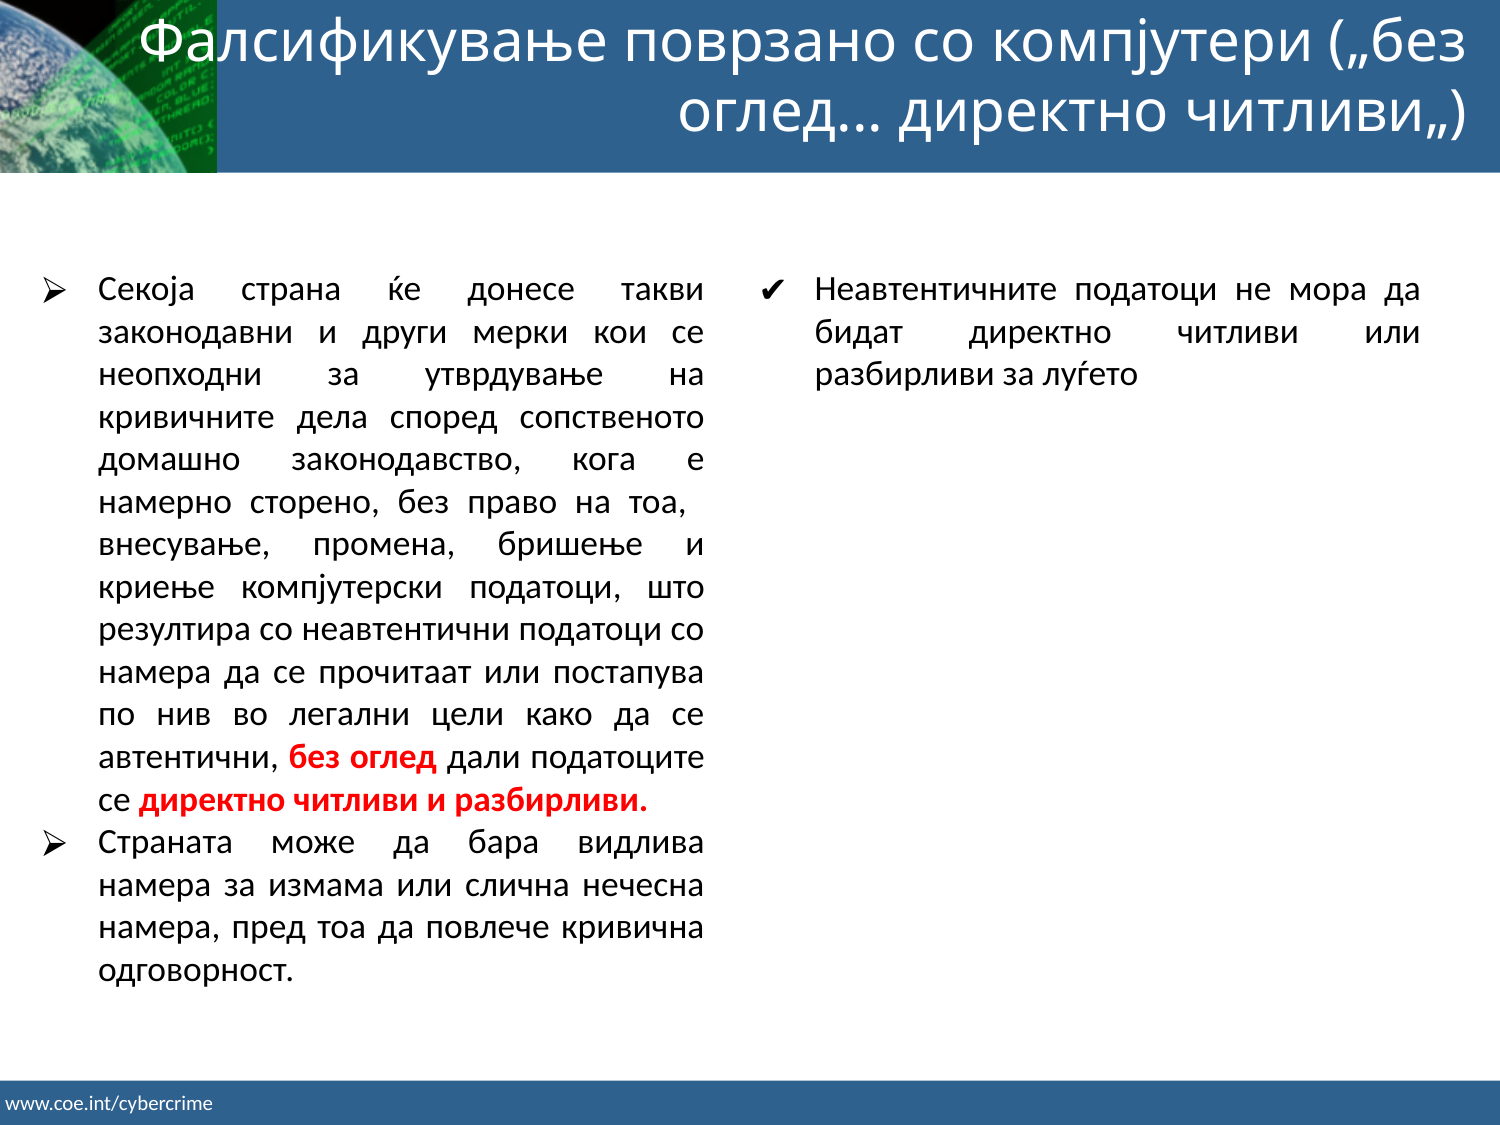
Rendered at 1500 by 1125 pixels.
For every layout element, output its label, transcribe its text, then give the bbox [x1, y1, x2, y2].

text_box Неавтентичните податоци не мора да бидат директно читливи или разбирливи за луѓето [743, 257, 1437, 401]
text_box Фалсификување поврзано со компјутери („без оглед... директно читливи„) [26, 0, 1483, 151]
picture [0, 0, 217, 173]
text_box Секоја страна ќе донесе такви законодавни и други мерки кои се неопходни за утврдување на кривичните дела според сопственото домашно законодавство, кога е намерно сторено, без право на тоа, внесување, промена, бришење и криење компјутерски податоци, што резултира со неавтентични податоци со намера да се прочитаат или постапува по нив во легални цели како да се автентични, без оглед дали податоците се директно читливи и разбирливи. Страната може да бара видлива намера за измама или слична нечесна намера, пред тоа да повлече кривична одговорност. [26, 257, 721, 996]
